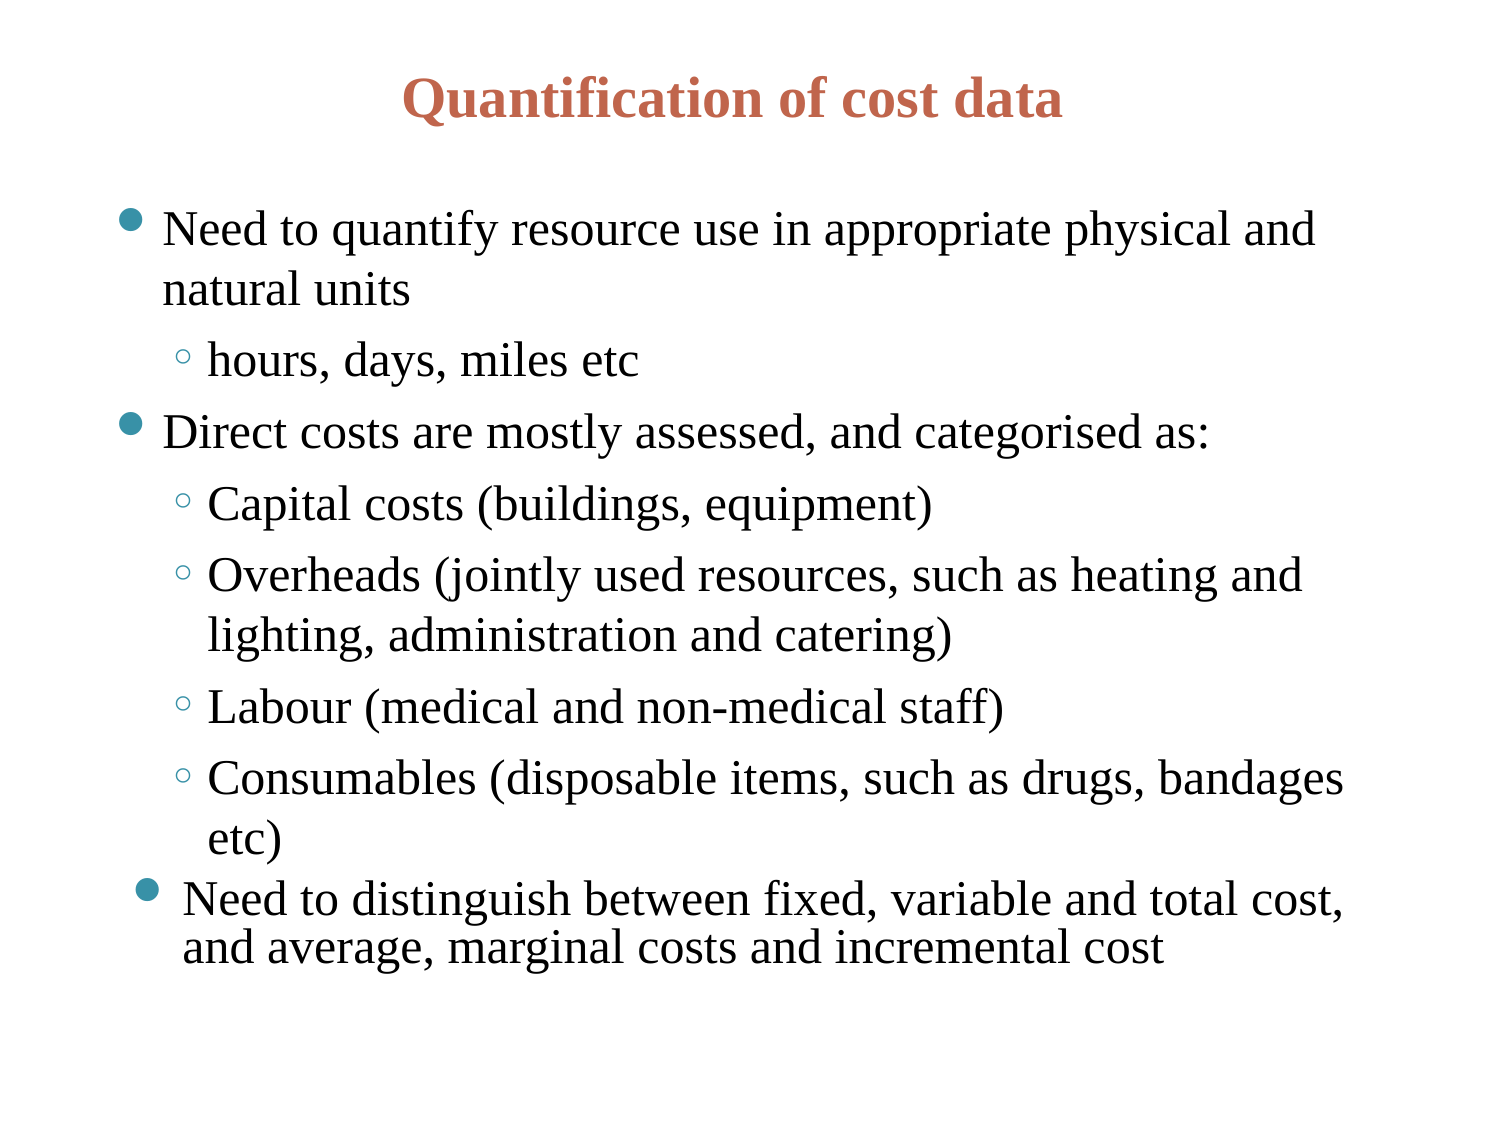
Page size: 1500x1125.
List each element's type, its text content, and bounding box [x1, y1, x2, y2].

title Quantification of cost data [0, 0, 1466, 188]
list Need to quantify resource use in appropriate physical and natural units hours, days, miles etc Direct costs are mostly assessed, and categorised as: Capital costs (buildings, equipment) Overheads (jointly used resources, such as heating and lighting, administration and catering) Labour (medical and non-medical staff) Consumables (disposable items, such as drugs, bandages etc) Need to distinguish between fixed, variable and total cost, and average, marginal costs and incremental cost [87, 187, 1413, 1104]
